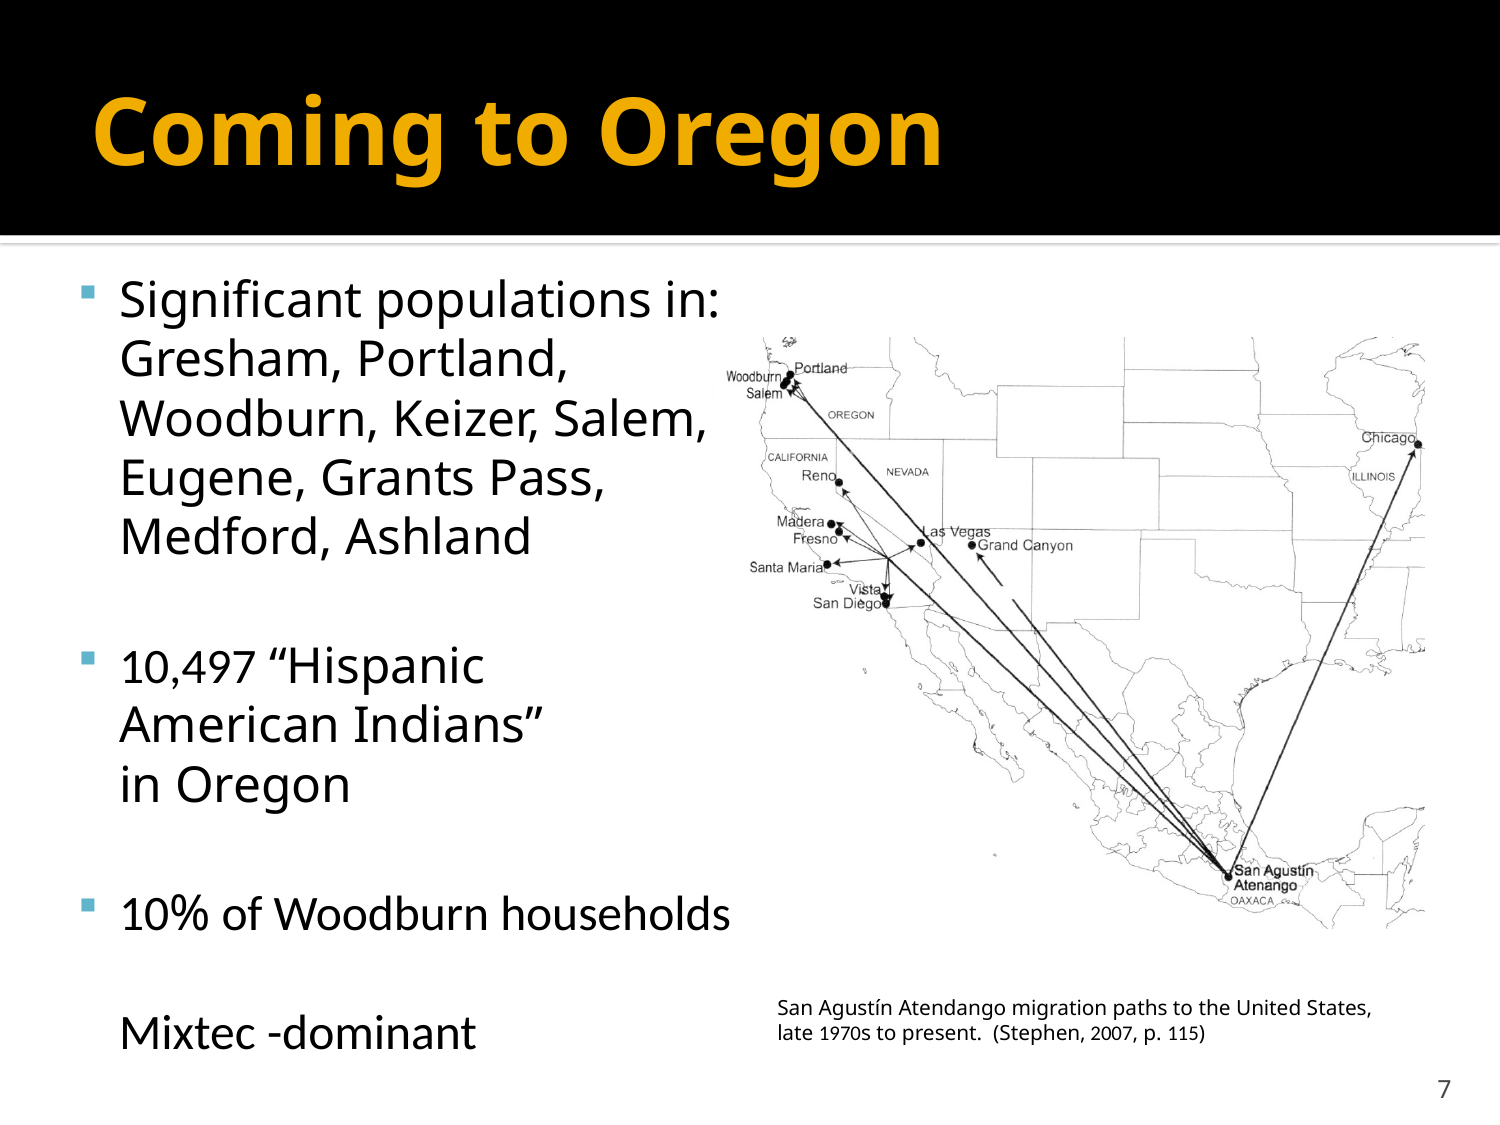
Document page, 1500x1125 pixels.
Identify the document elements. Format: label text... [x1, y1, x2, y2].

list Significant populations in: Gresham, Portland, Woodburn, Keizer, Salem, Eugene, Grants Pass, Medford, Ashland 10,497 “Hispanic American Indians” in Oregon 10% of Woodburn households Mixtec -dominant [0, 174, 750, 1125]
title Coming to Oregon [75, 25, 1425, 231]
text_box San Agustín Atendango migration paths to the United States, late 1970s to present. (Stephen, 2007, p. 115) [762, 987, 1400, 1053]
slide_number 7 [1345, 1062, 1467, 1108]
picture [674, 337, 1425, 930]
